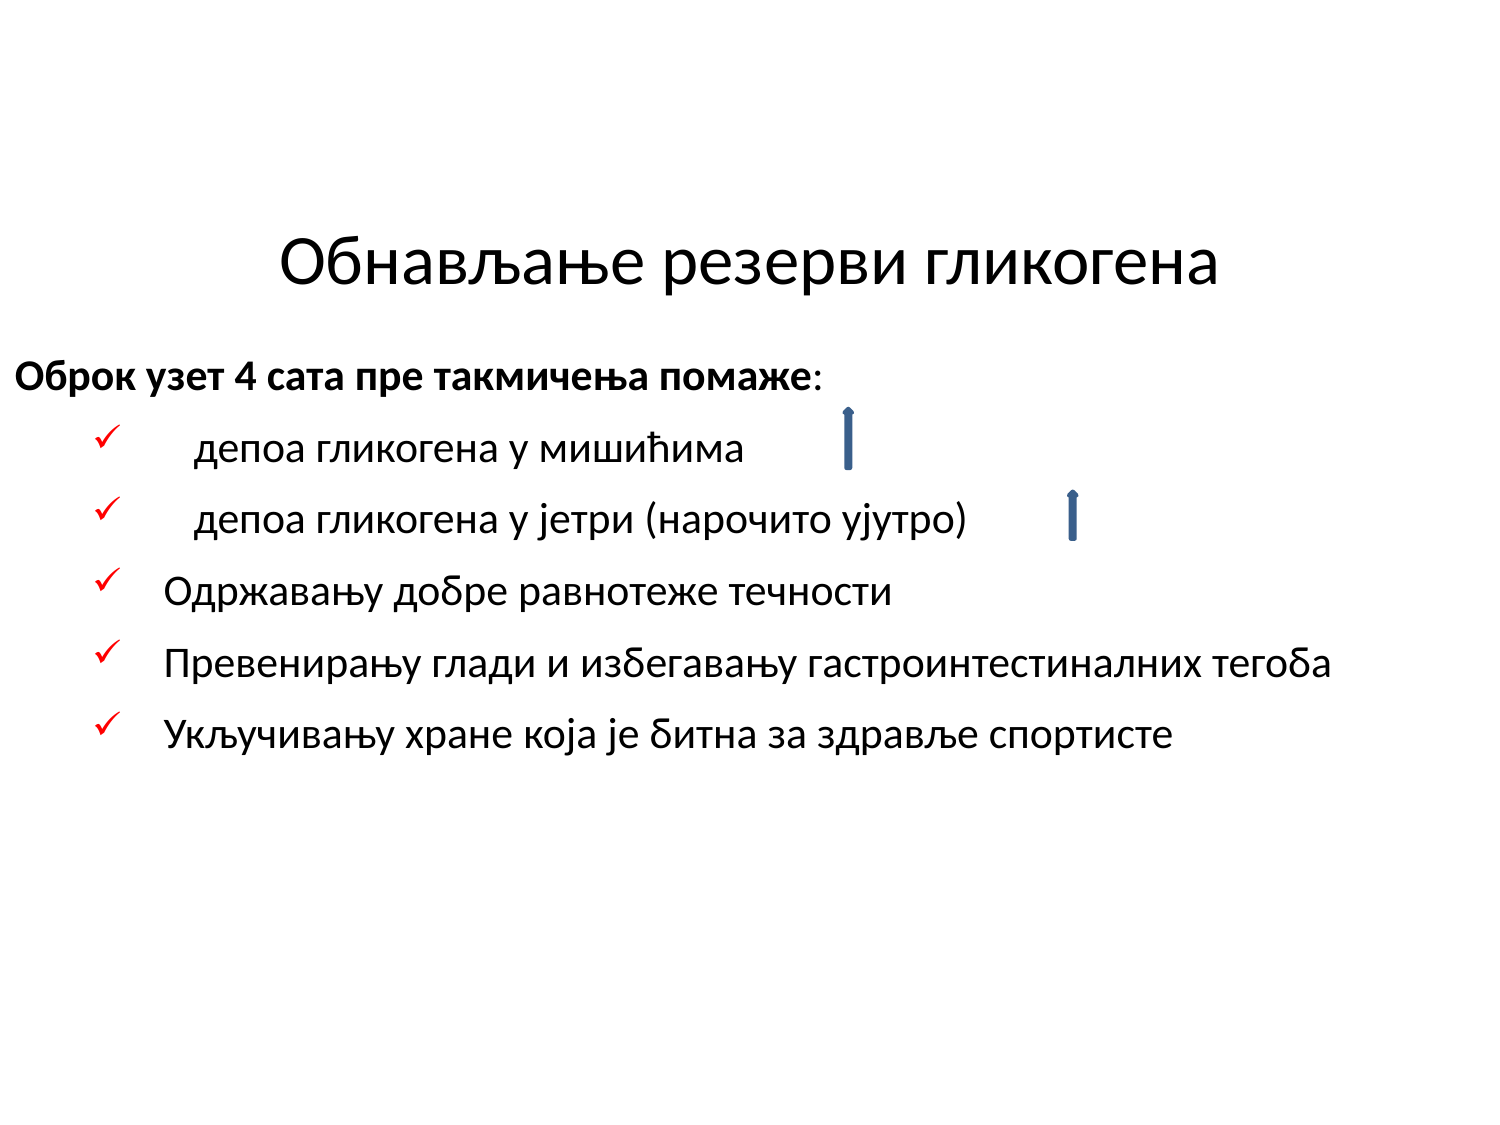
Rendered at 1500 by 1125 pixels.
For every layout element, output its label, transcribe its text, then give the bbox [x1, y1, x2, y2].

text_box [842, 406, 854, 471]
text_box Оброк узет 4 сата пре такмичења помаже: депоа гликогена у мишићима депоа гликогена у јетри (нарочито ујутро) Одржавању добре равнотеже течности Превенирању глади и избегавању гастроинтестиналних тегоба Укључивању хране која је битна за здравље спортисте [0, 349, 1488, 938]
text_box [1067, 489, 1079, 541]
title Обнављање резерви гликогена [0, 174, 1500, 338]
